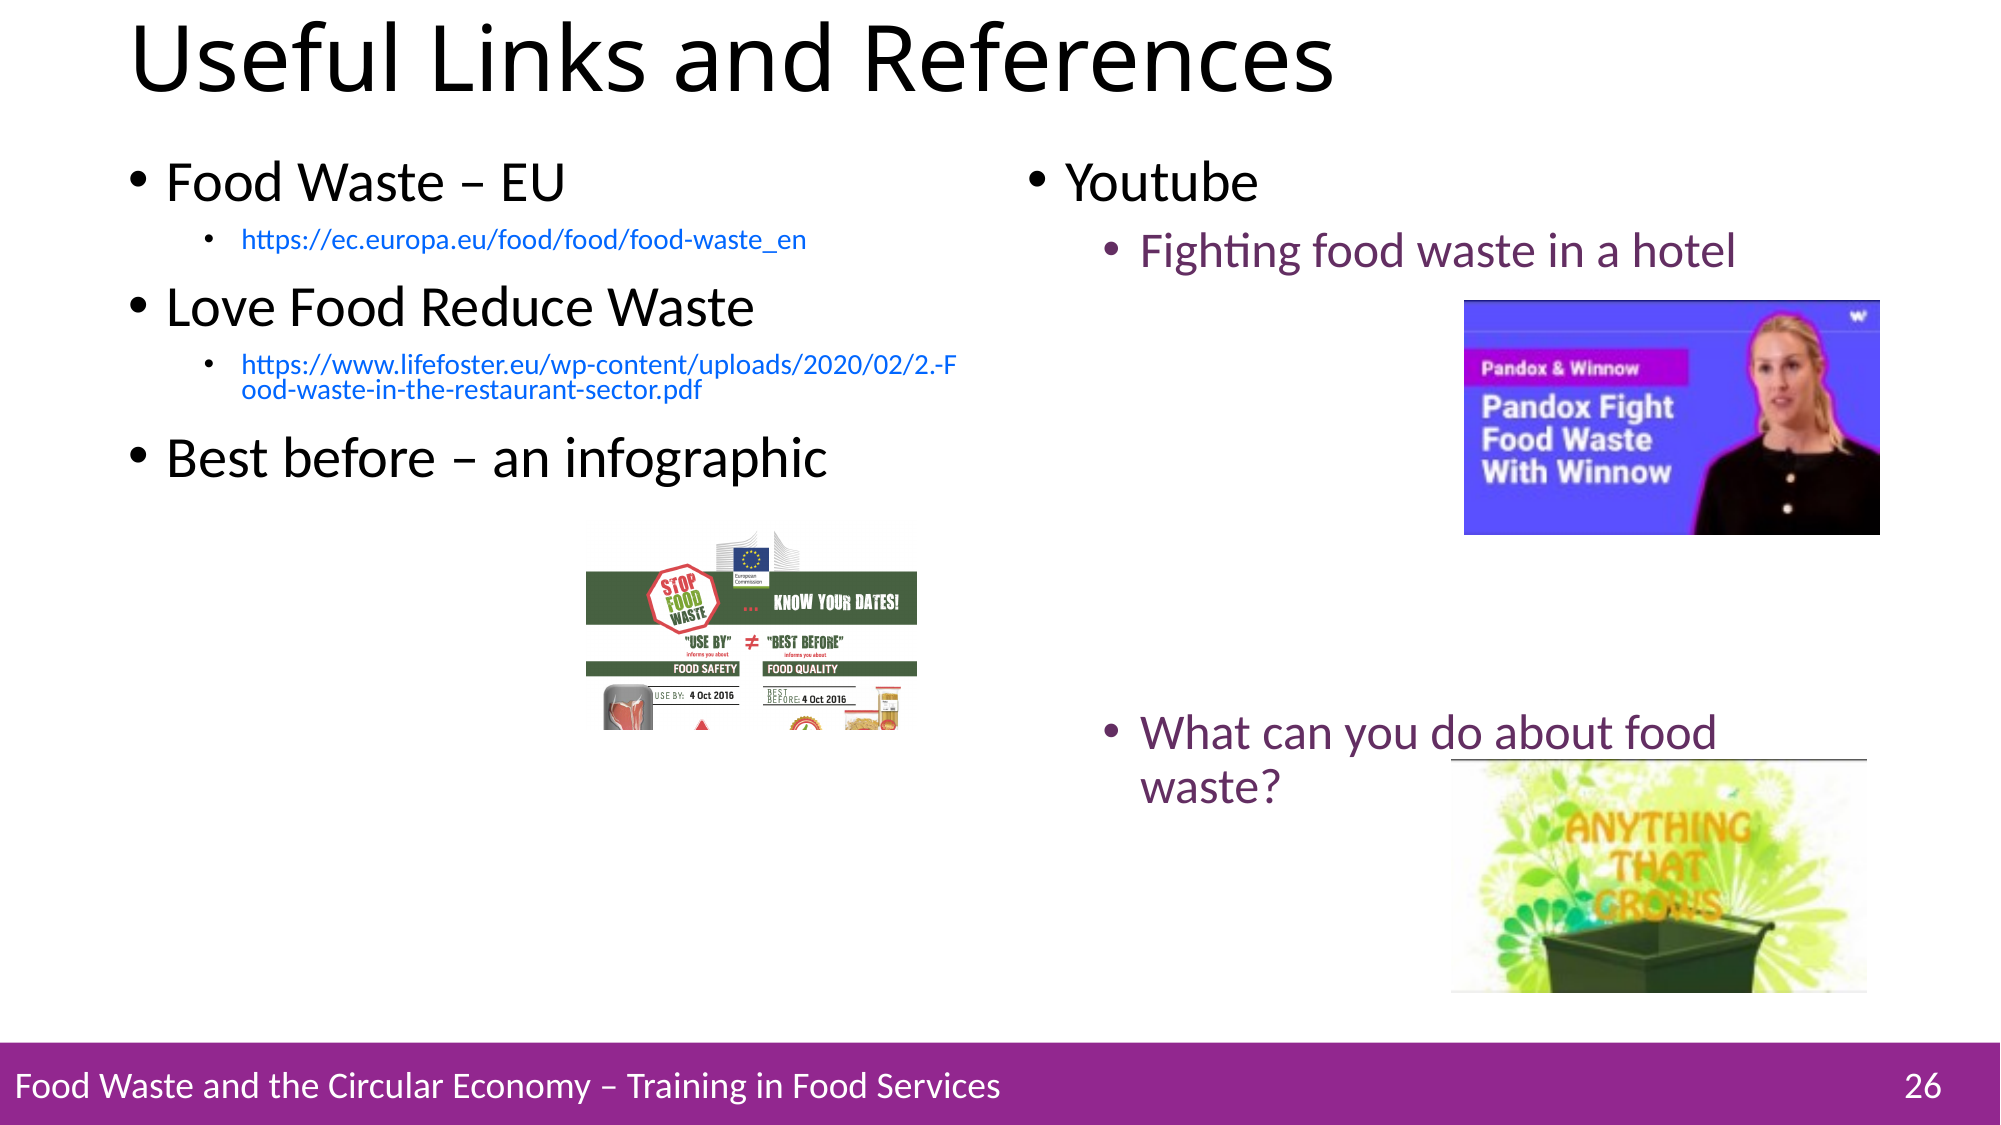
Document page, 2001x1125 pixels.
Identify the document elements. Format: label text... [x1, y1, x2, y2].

list Food Waste – EU https://ec.europa.eu/food/food/food-waste_en Love Food Reduce Waste https://www.lifefoster.eu/wp-content/uploads/2020/02/2.-Food-waste-in-the-restaurant-sector.pdf Best before – an infographic [114, 143, 988, 994]
list Youtube Fighting food waste in a hotel What can you do about food waste? [1012, 143, 1880, 994]
title Useful Links and References [114, 0, 1880, 124]
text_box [1463, 299, 1880, 536]
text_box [1451, 758, 1868, 994]
picture [586, 520, 917, 730]
